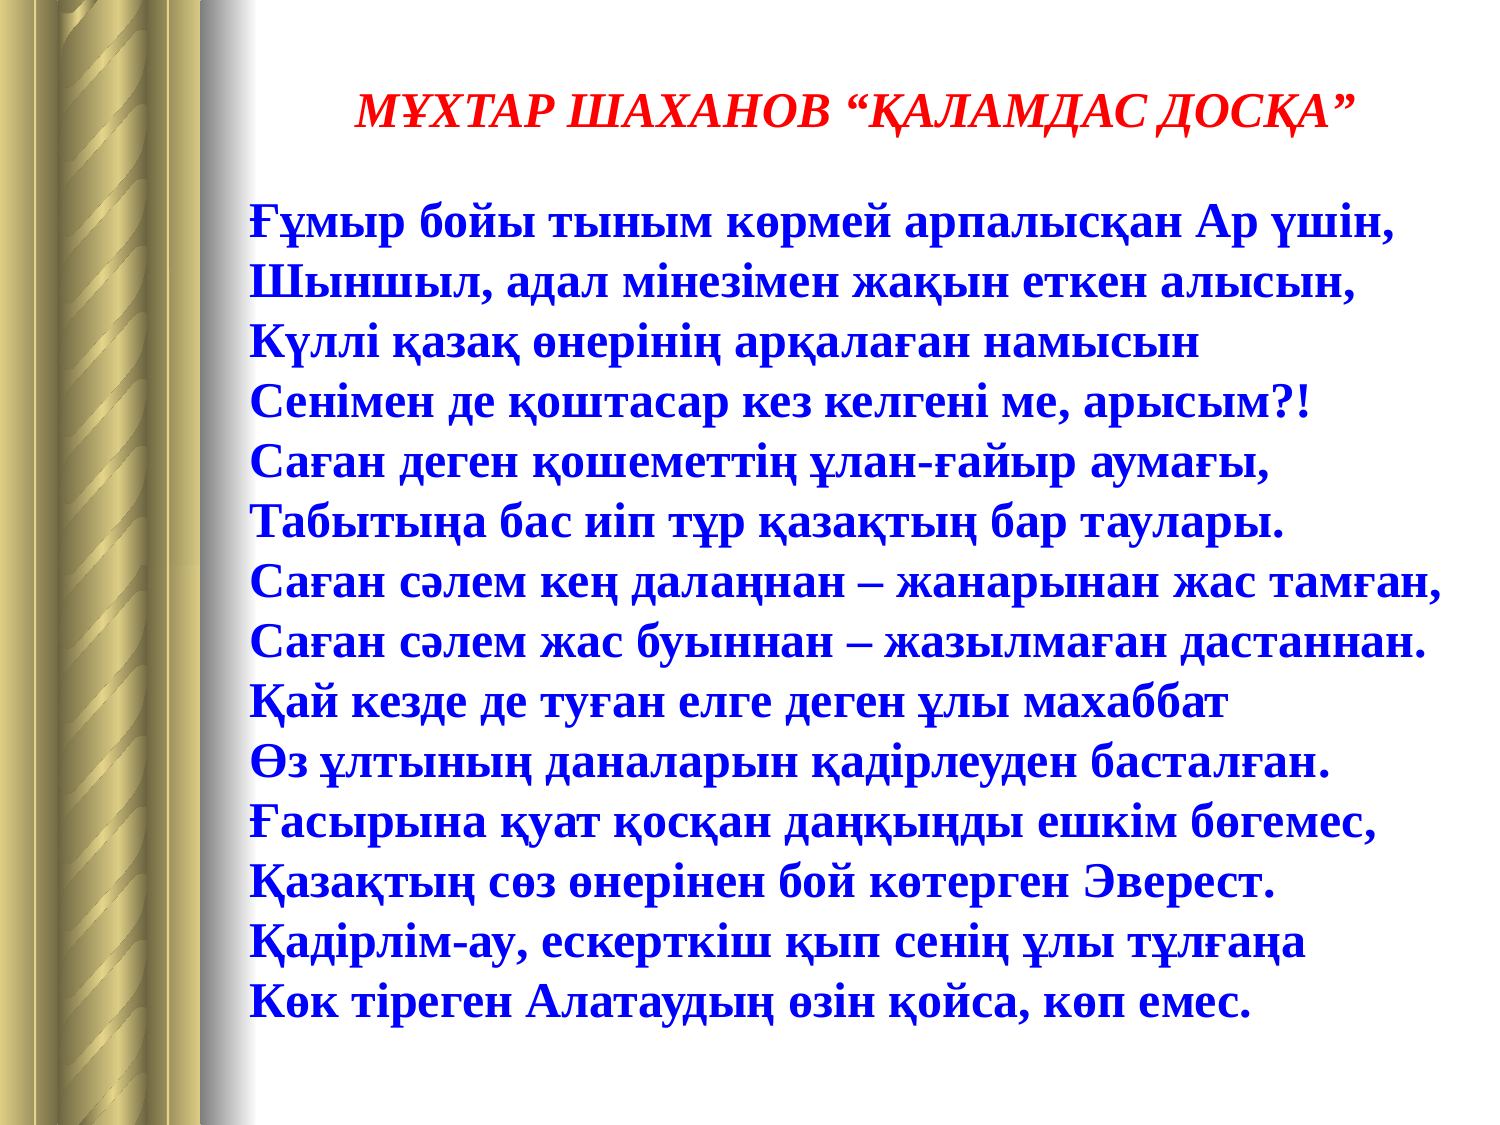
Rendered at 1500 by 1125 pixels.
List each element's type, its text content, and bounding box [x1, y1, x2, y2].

text_box МҰХТАР ШАХАНОВ “ҚАЛАМДАС ДОСҚА” Ғұмыр бойы тыным көрмей арпалысқан Ар үшін, Шыншыл, адал мінезімен жақын еткен алысын, Күллі қазақ өнерінің арқалаған намысын Сенімен де қоштасар кез келгені ме, арысым?! Саған деген қошеметтің ұлан-ғайыр аумағы, Табытыңа бас иіп тұр қазақтың бар таулары. Саған сәлем кең далаңнан – жанарынан жас тамған, Саған сәлем жас буыннан – жазылмаған дастаннан. Қай кезде де туған елге деген ұлы махаббат Өз ұлтының даналарын қадірлеуден басталған. Ғасырына қуат қосқан даңқыңды ешкім бөгемес, Қазақтың сөз өнерінен бой көтерген Эверест. Қадірлім-ау, ескерткіш қып сенің ұлы тұлғаңа Көк тіреген Алатаудың өзін қойса, көп емес. [234, 70, 1477, 1096]
